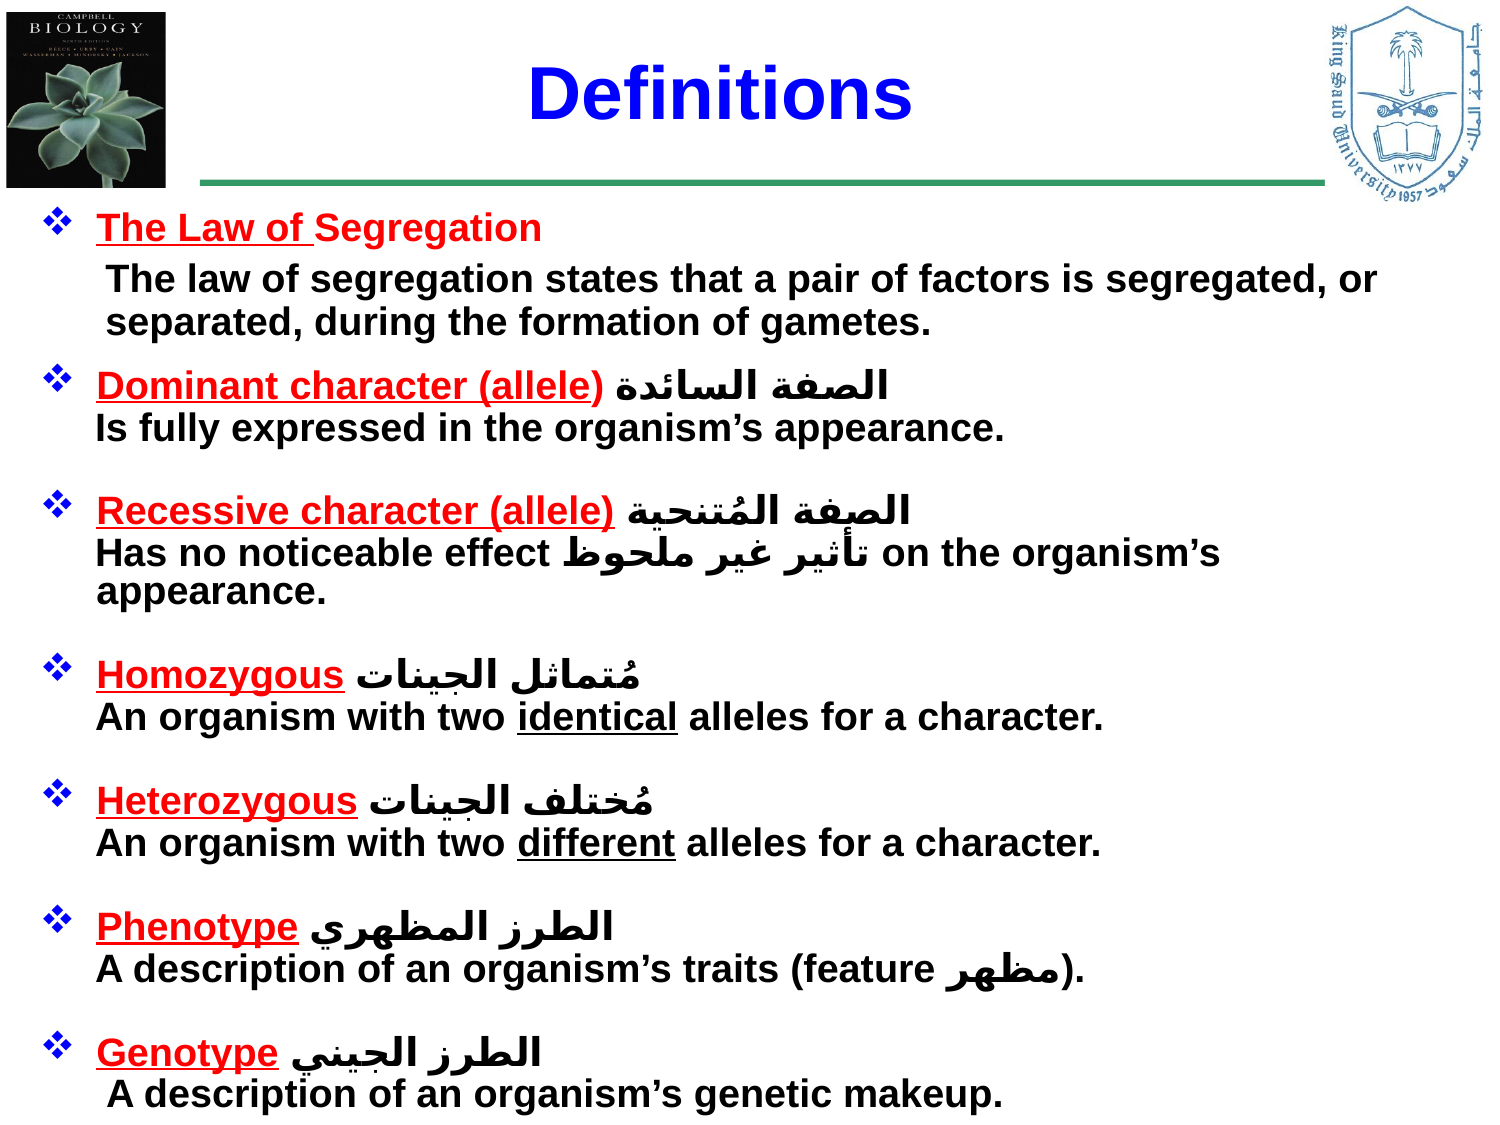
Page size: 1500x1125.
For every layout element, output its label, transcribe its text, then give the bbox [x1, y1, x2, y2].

list The Law of Segregation The law of segregation states that a pair of factors is segregated, or separated, during the formation of gametes. Dominant character (allele) الصفة السائدة Is fully expressed in the organism’s appearance. Recessive character (allele) الصفة المُتنحية Has no noticeable effect تأثير غير ملحوظ on the organism’s appearance. Homozygous مُتماثل الجينات An organism with two identical alleles for a character. Heterozygous مُختلف الجينات An organism with two different alleles for a character. Phenotype الطرز المظهري A description of an organism’s traits (feature مظهر). Genotype الطرز الجيني A description of an organism’s genetic makeup. [24, 216, 1463, 1124]
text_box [5, 0, 1488, 209]
